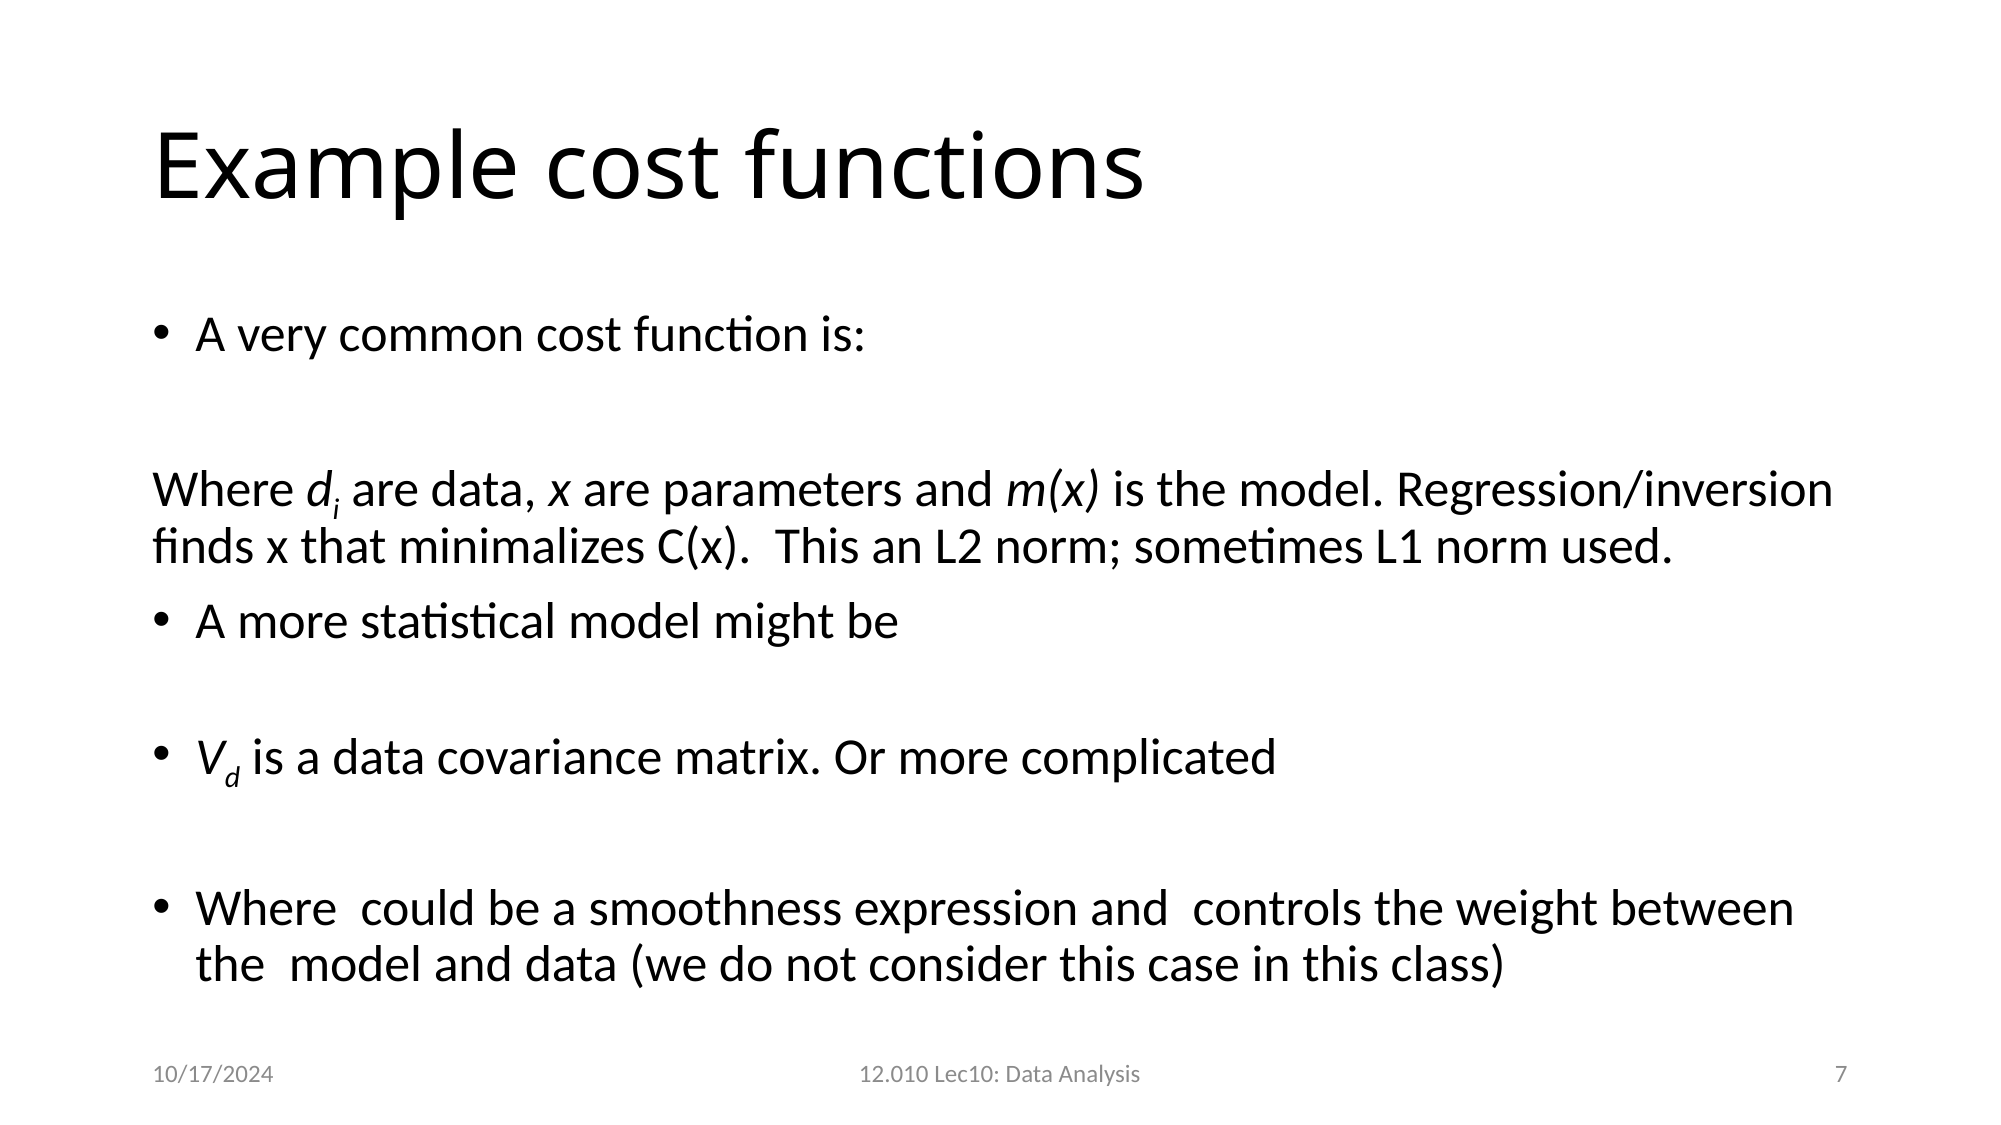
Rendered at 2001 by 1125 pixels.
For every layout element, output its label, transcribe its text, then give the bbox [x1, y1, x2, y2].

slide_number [137, 1042, 588, 1103]
footer 12.010 Lec10: Data Analysis [662, 1042, 1338, 1103]
slide_number 7 [1412, 1042, 1863, 1103]
title Example cost functions [137, 59, 1863, 278]
